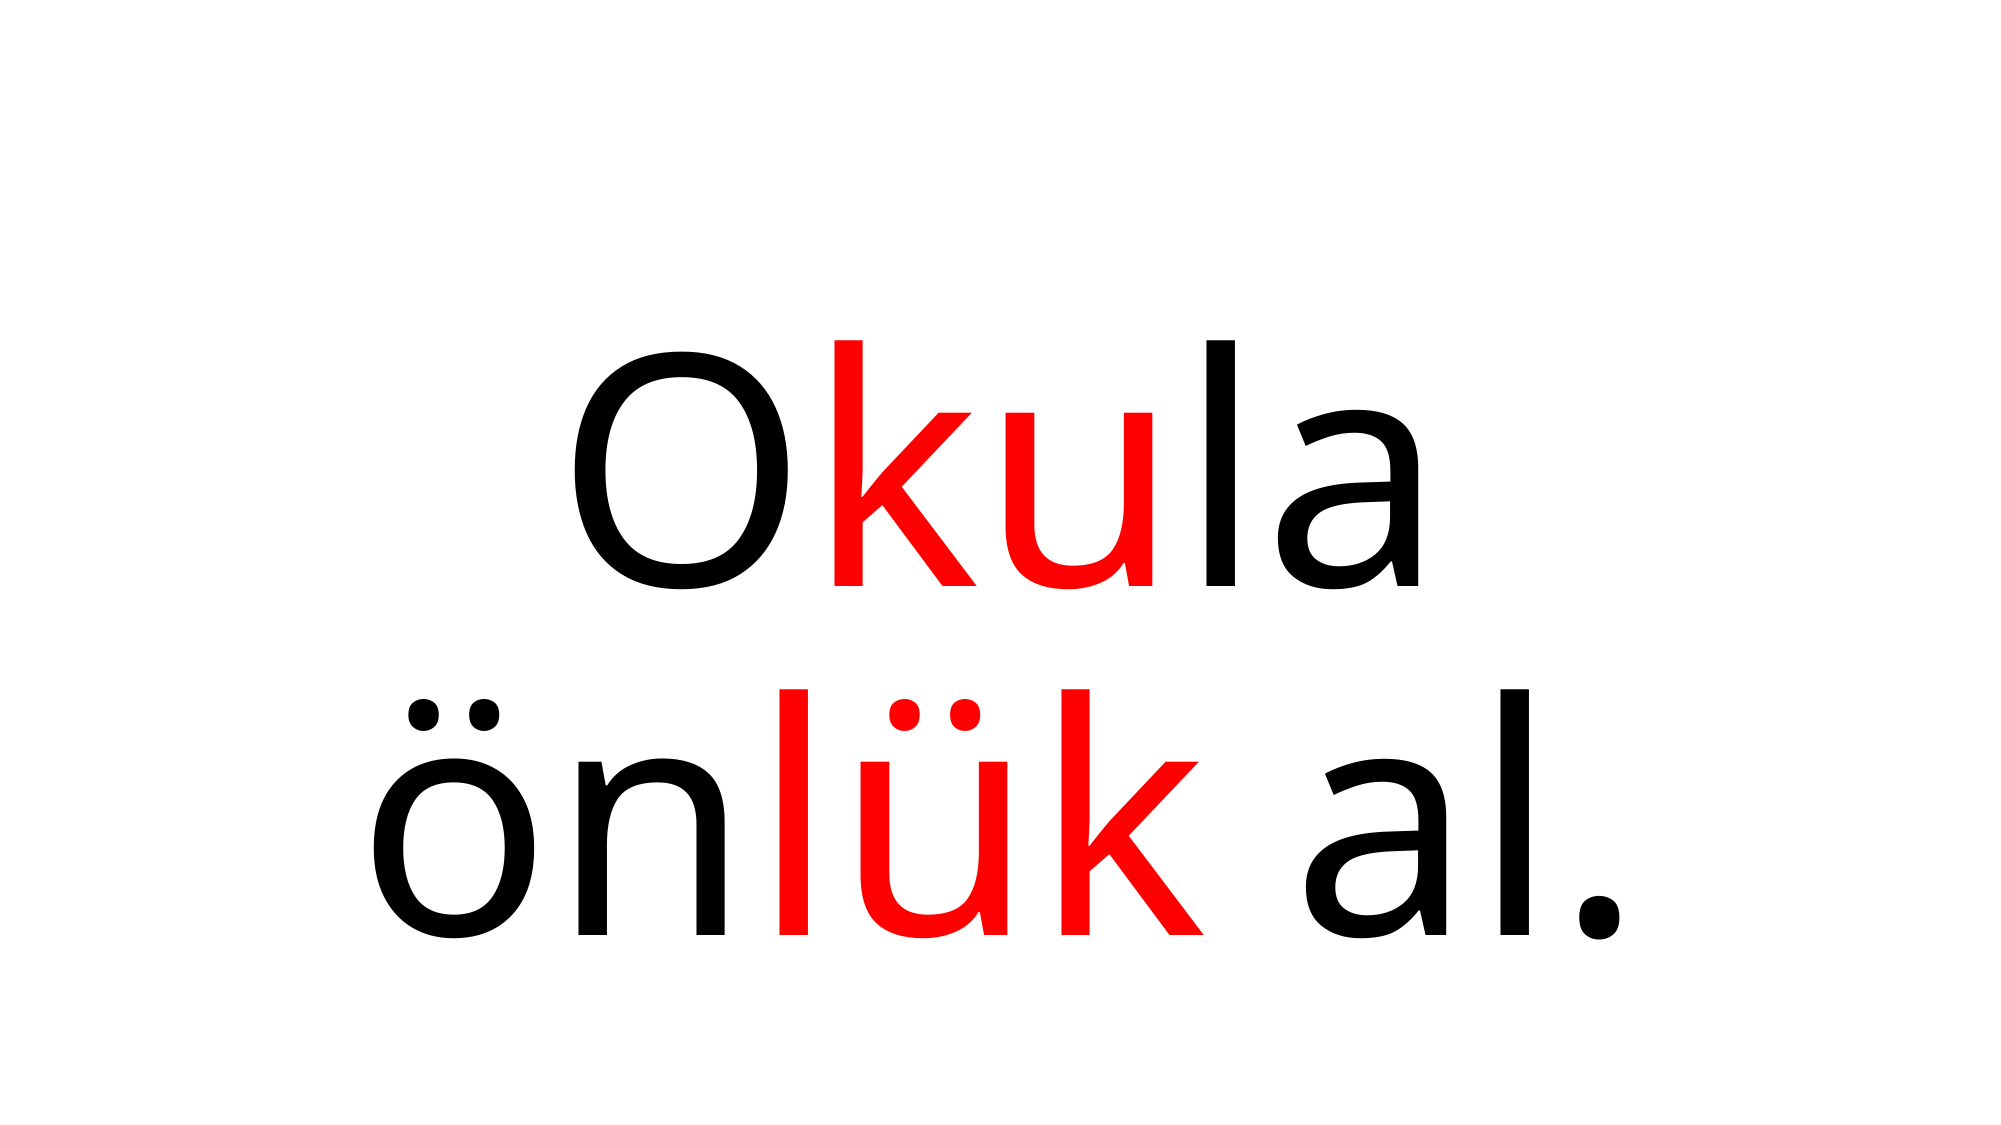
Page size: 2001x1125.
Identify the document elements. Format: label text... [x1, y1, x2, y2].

list Okula önlük al. [137, 299, 1863, 1014]
